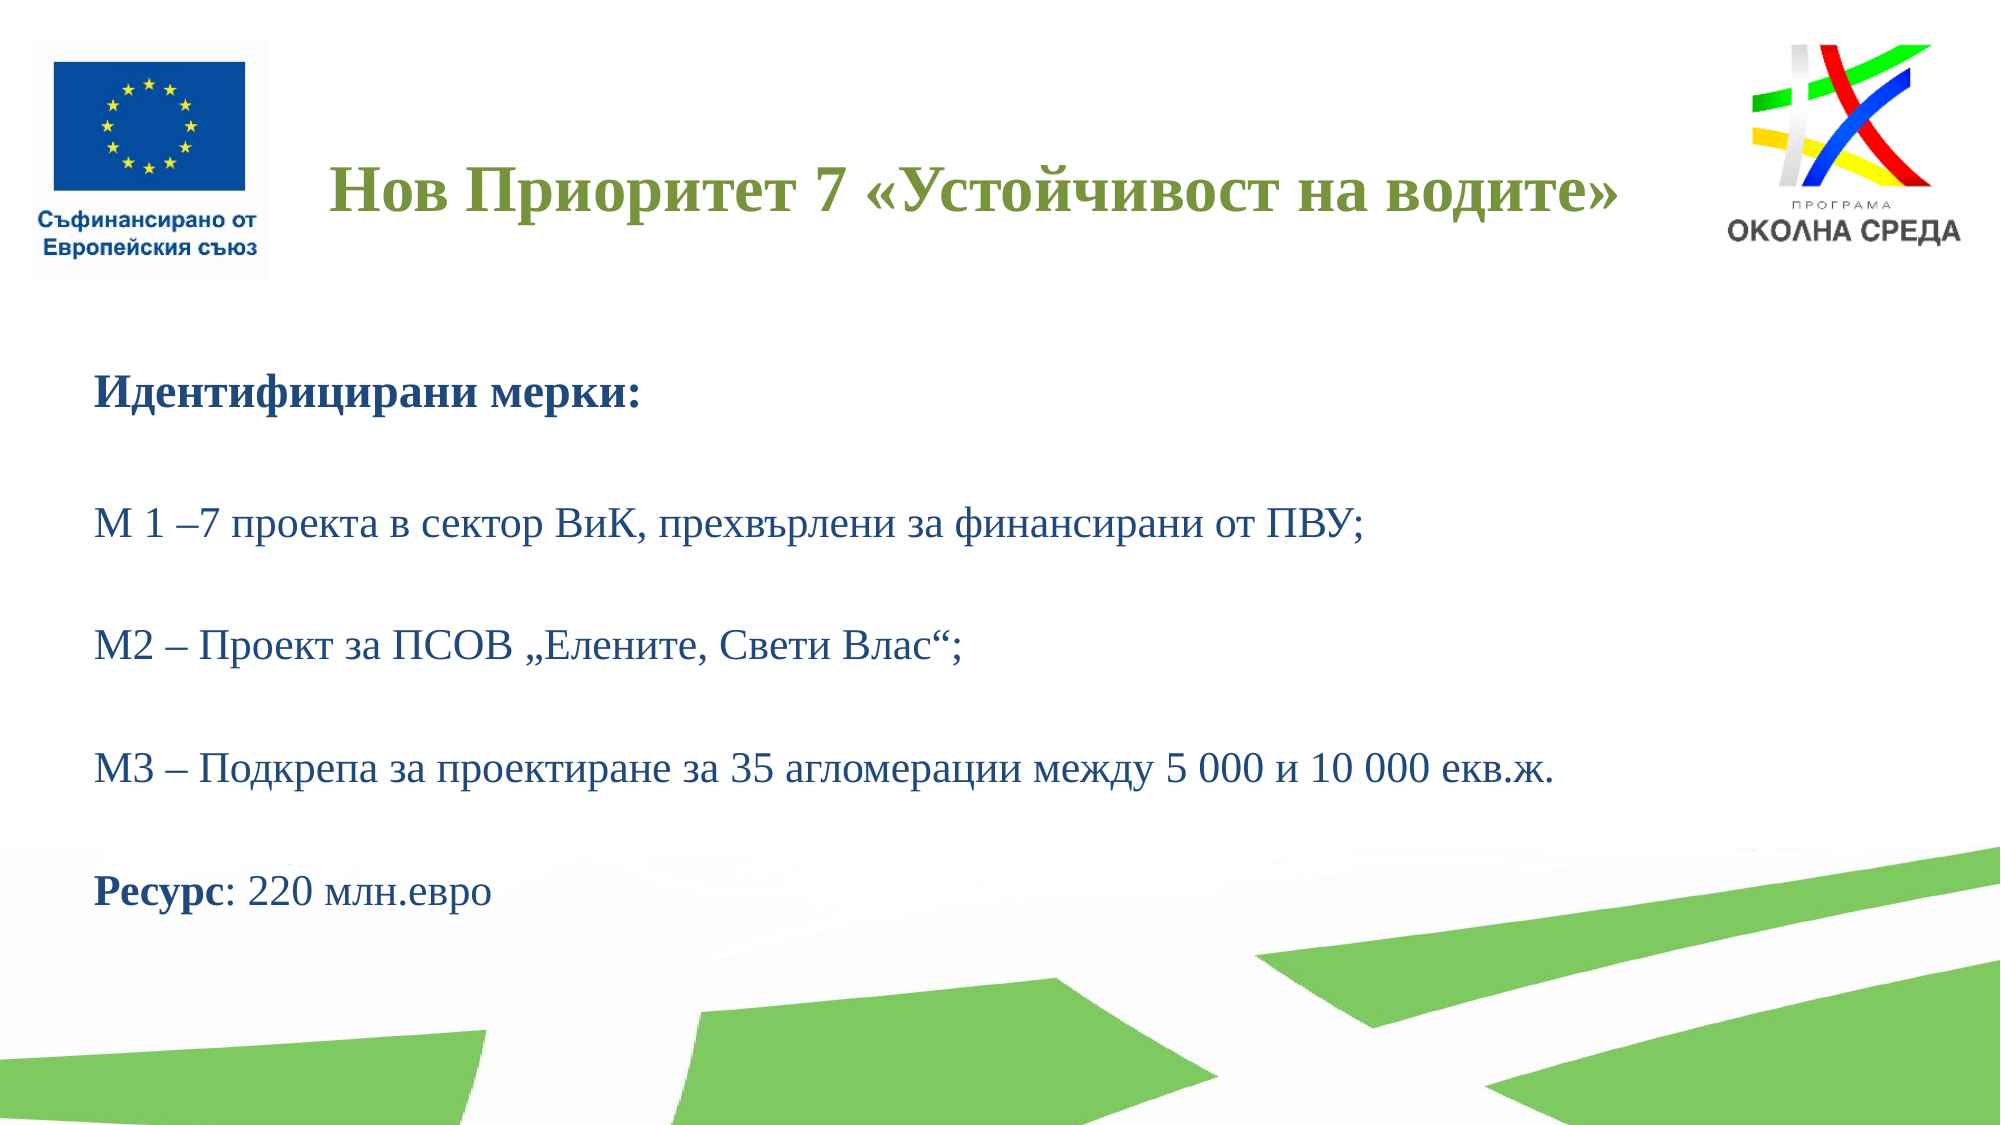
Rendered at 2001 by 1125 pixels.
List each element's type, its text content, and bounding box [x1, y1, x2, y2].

text_box Нов Приоритет 7 «Устойчивост на водите» [314, 137, 1677, 232]
picture [1689, 18, 1993, 263]
text_box Идентифицирани мерки: М 1 –7 проекта в сектор ВиК, прехвърлени за финансирани от ПВУ; М2 – Проект за ПСОВ „Елените, Свети Влас“; М3 – Подкрепа за проектиране за 35 агломерации между 5 000 и 10 000 екв.ж. Ресурс: 220 млн.евро [78, 284, 1910, 845]
picture [31, 38, 269, 281]
picture [0, 845, 2000, 1125]
